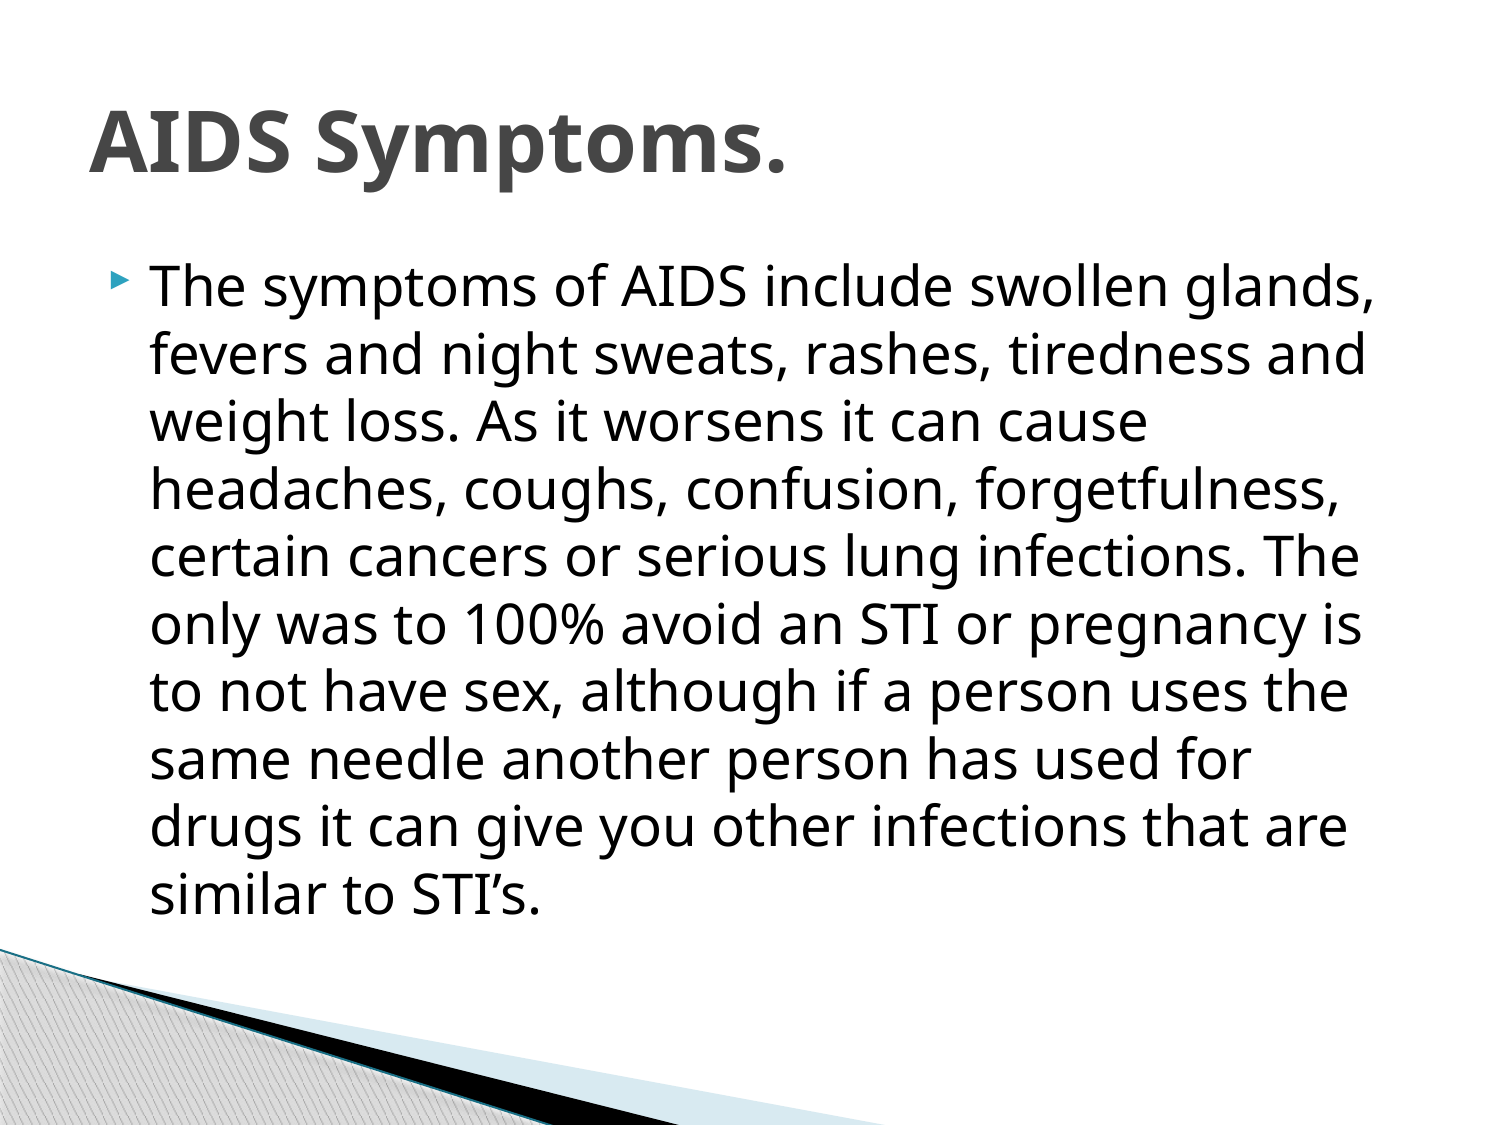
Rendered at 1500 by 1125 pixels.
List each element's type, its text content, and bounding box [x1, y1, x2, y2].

title AIDS Symptoms. [75, 45, 1425, 233]
list The symptoms of AIDS include swollen glands, fevers and night sweats, rashes, tiredness and weight loss. As it worsens it can cause headaches, coughs, confusion, forgetfulness, certain cancers or serious lung infections. The only was to 100% avoid an STI or pregnancy is to not have sex, although if a person uses the same needle another person has used for drugs it can give you other infections that are similar to STI’s. [75, 243, 1425, 986]
